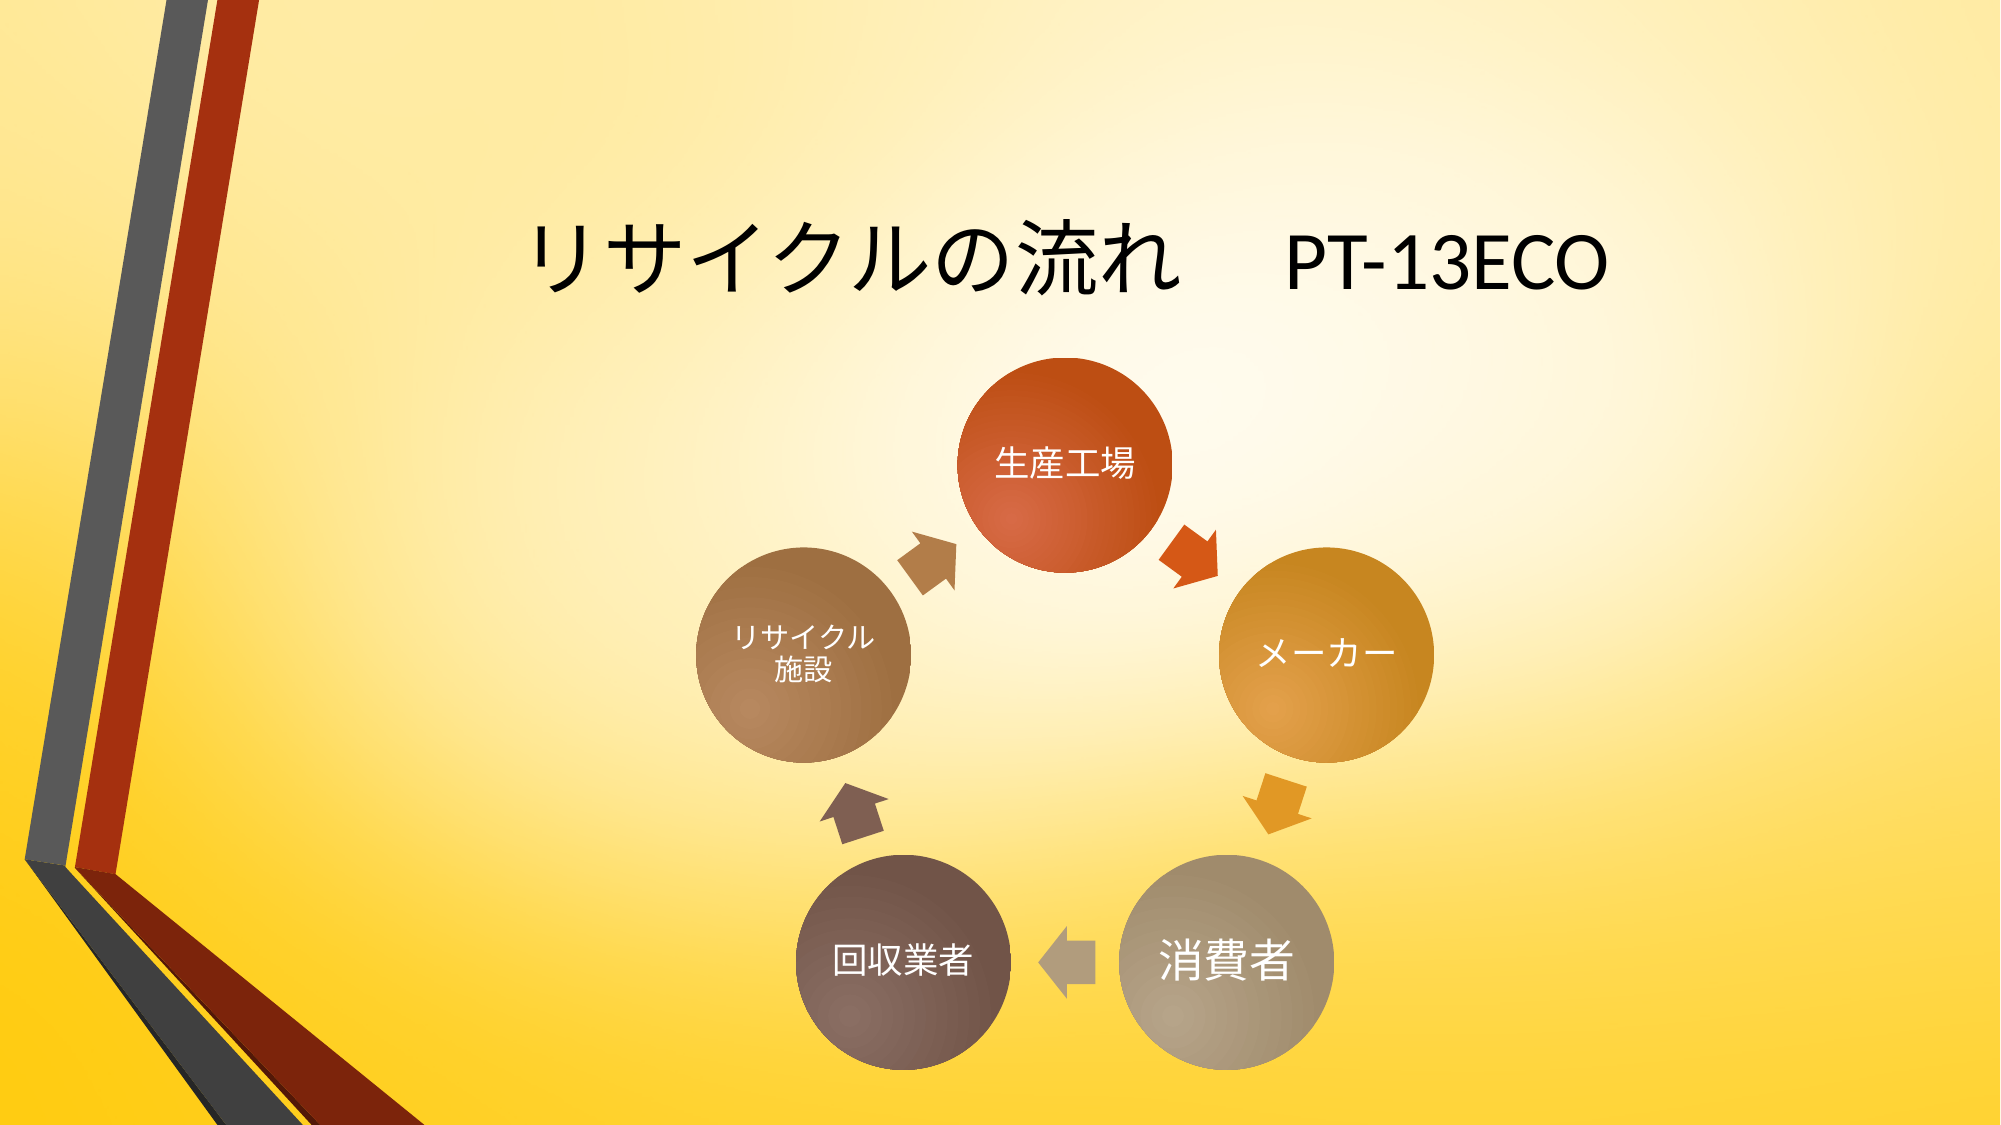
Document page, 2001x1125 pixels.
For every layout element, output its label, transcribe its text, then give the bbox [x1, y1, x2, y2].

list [243, 357, 1888, 1071]
title リサイクルの流れ PT-13ECO [243, 112, 1887, 357]
